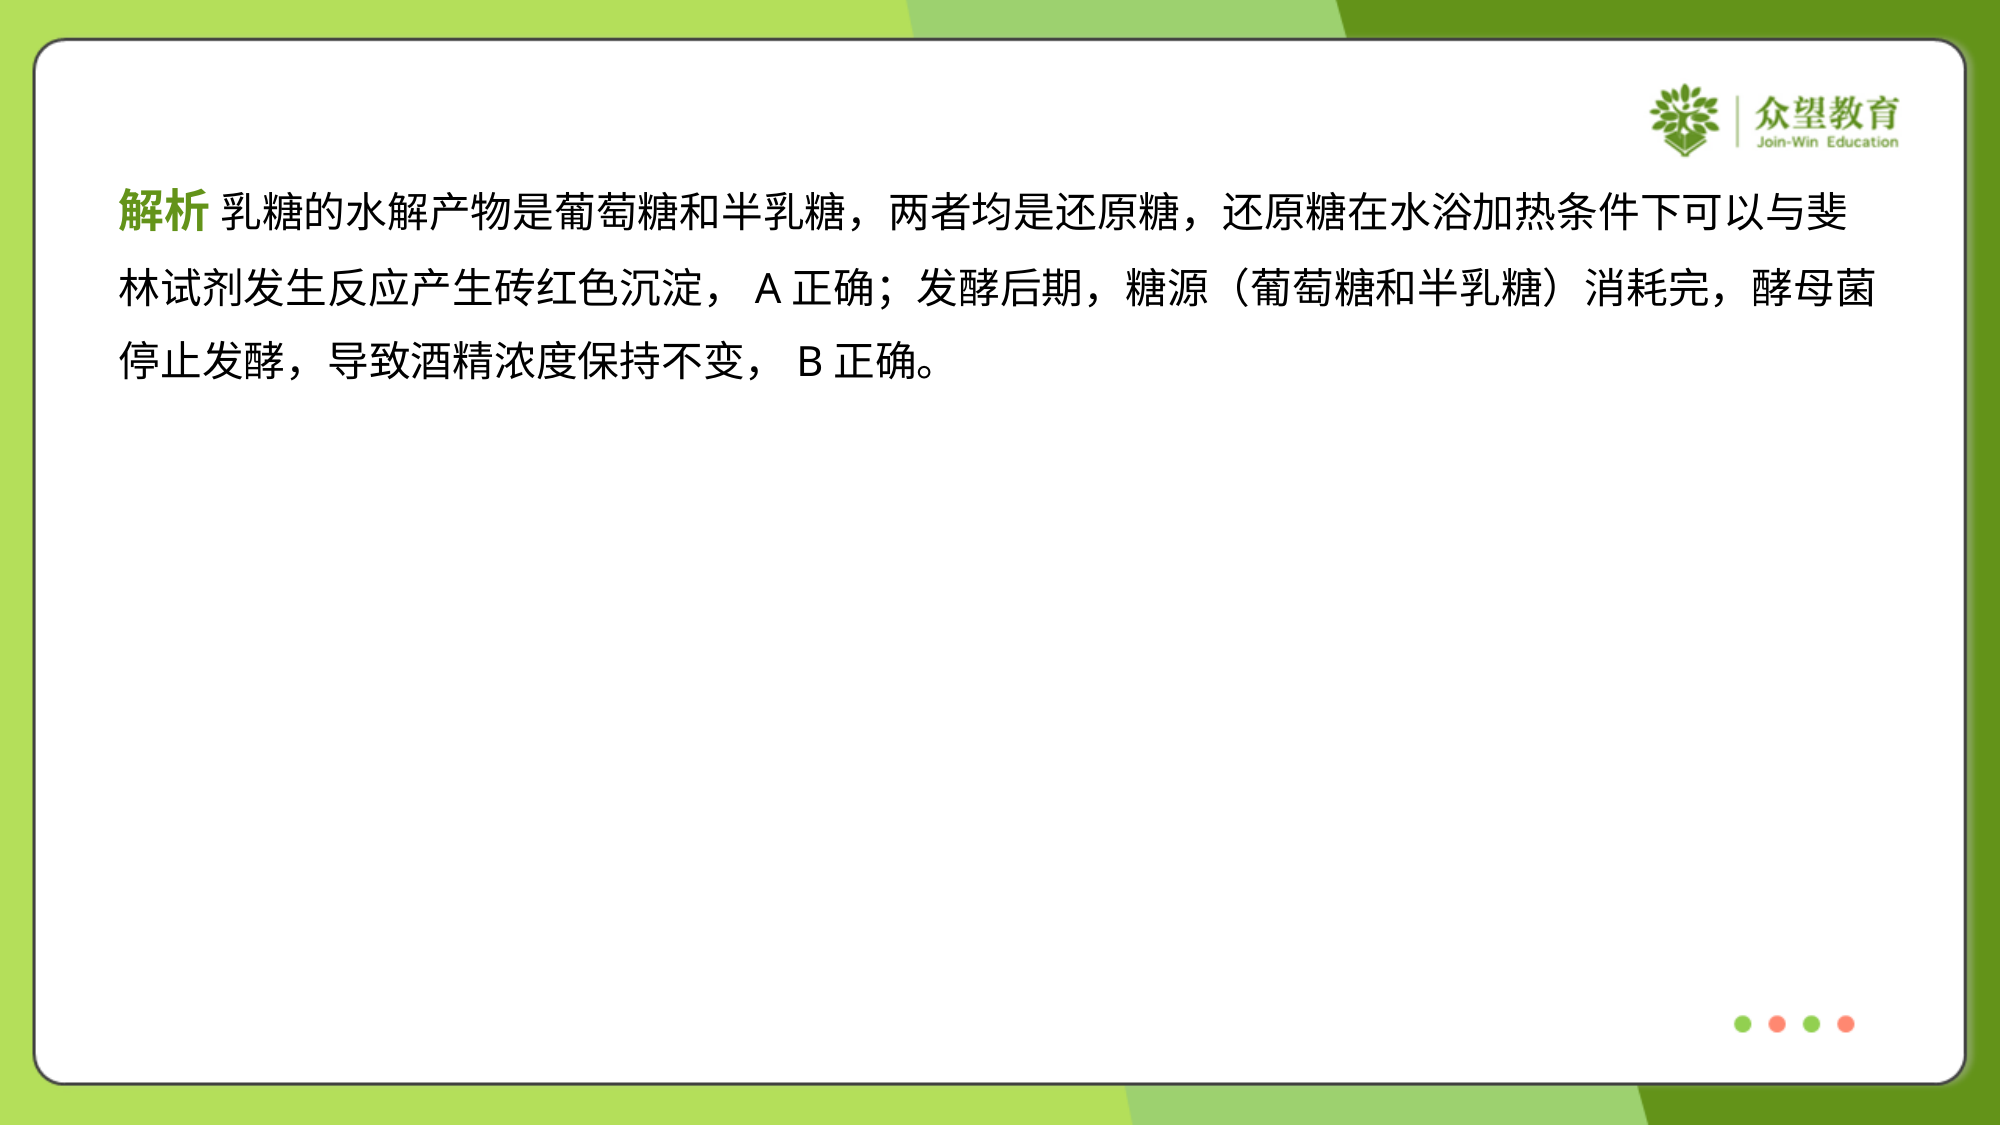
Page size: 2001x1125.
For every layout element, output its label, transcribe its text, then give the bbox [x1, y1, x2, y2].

picture [0, 0, 2000, 1125]
text_box 解析 乳糖的水解产物是葡萄糖和半乳糖，两者均是还原糖，还原糖在水浴加热条件下可以与斐 林试剂发生反应产生砖红色沉淀，A正确；发酵后期，糖源（葡萄糖和半乳糖）消耗完，酵母菌 停止发酵，导致酒精浓度保持不变，B正确。 [118, 159, 1883, 377]
